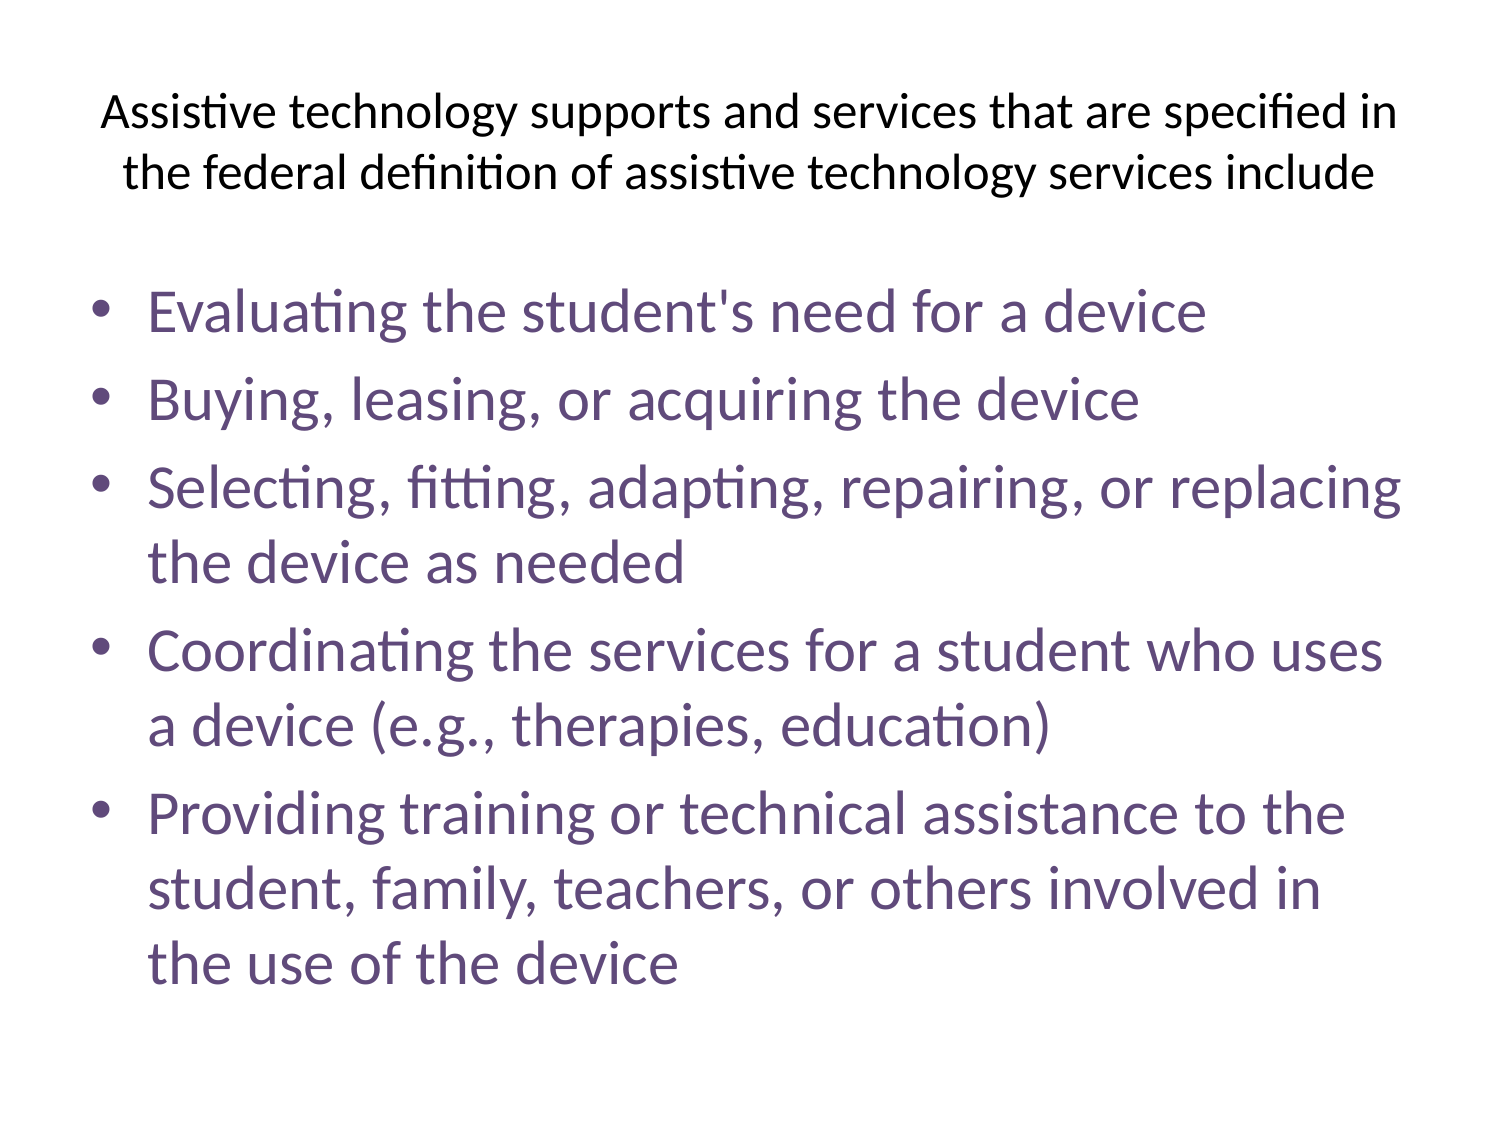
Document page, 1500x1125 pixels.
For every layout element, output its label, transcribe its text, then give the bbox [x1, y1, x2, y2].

list Evaluating the student's need for a device Buying, leasing, or acquiring the device Selecting, fitting, adapting, repairing, or replacing the device as needed Coordinating the services for a student who uses a device (e.g., therapies, education) Providing training or technical assistance to the student, family, teachers, or others involved in the use of the device [75, 262, 1425, 1005]
title Assistive technology supports and services that are specified in the federal definition of assistive technology services include [75, 45, 1425, 233]
